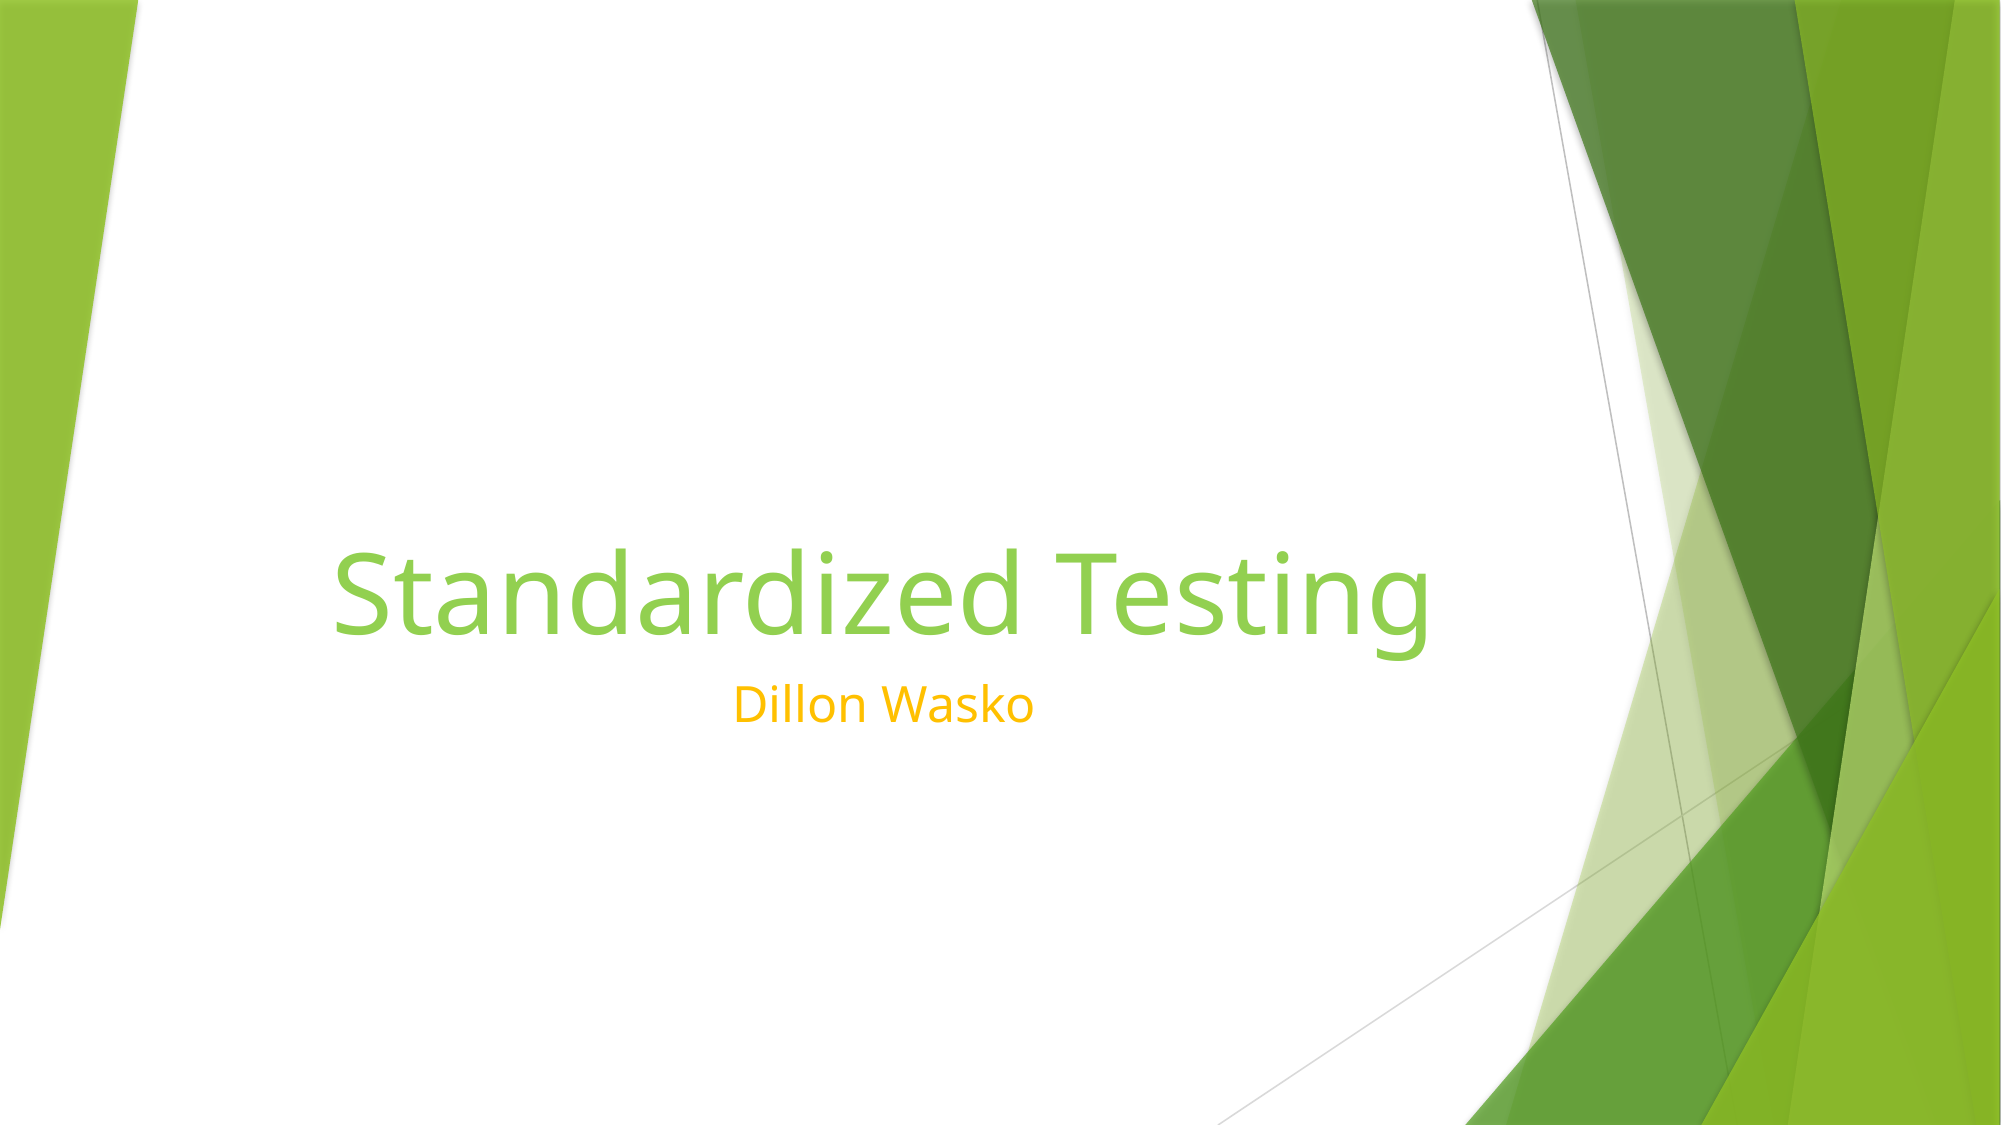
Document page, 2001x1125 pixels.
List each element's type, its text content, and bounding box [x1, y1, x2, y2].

title Standardized Testing [247, 394, 1522, 664]
subtitle Dillon Wasko [247, 664, 1522, 845]
